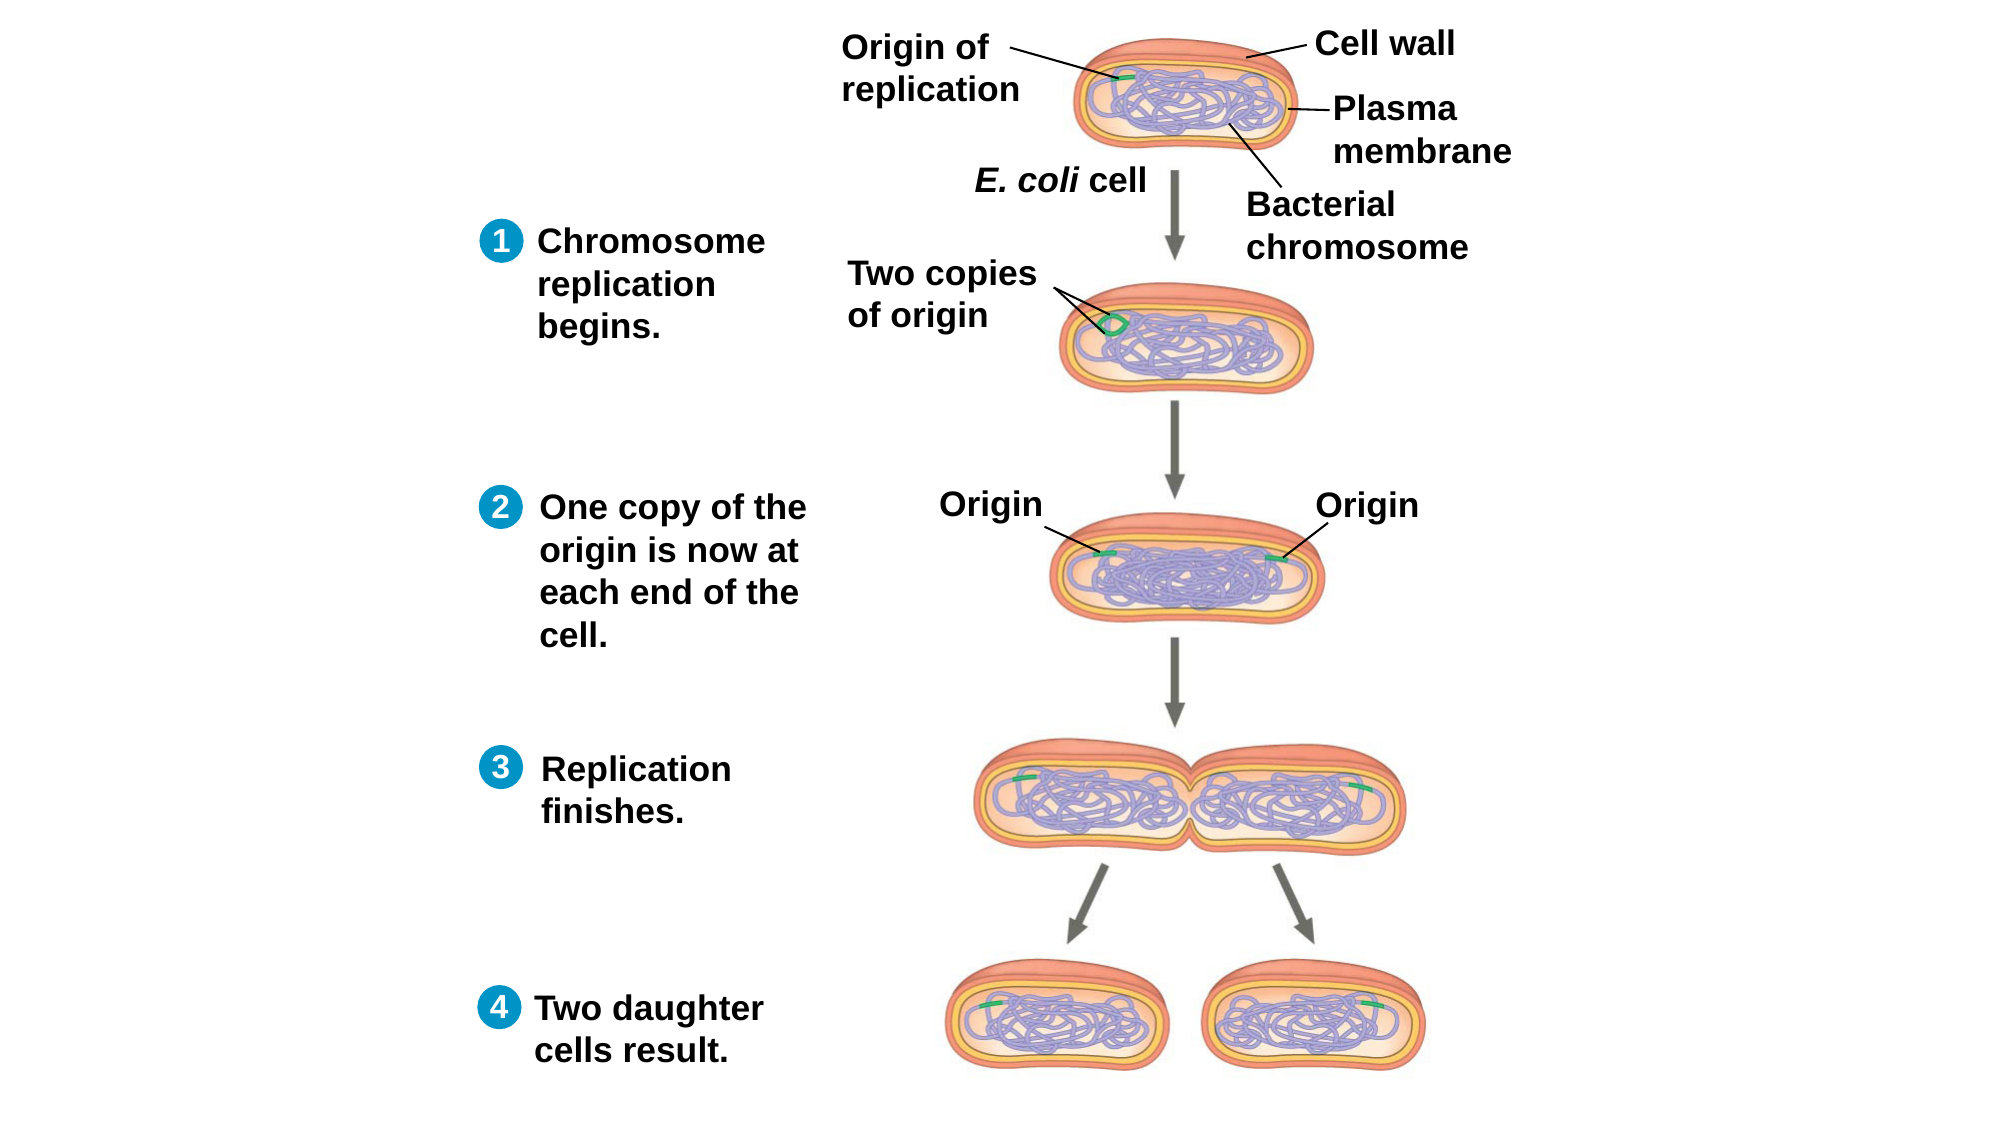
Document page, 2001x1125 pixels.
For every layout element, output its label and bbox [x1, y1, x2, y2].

text_box [1245, 44, 1308, 58]
text_box [1009, 46, 1120, 79]
text_box [474, 484, 527, 529]
text_box [1053, 324, 1106, 335]
text_box [1228, 122, 1282, 188]
text_box [473, 984, 526, 1029]
text_box [1053, 286, 1111, 316]
picture [469, 21, 1530, 1079]
text_box [475, 218, 528, 263]
text_box [1282, 522, 1329, 559]
text_box [474, 744, 527, 789]
text_box [1043, 526, 1101, 553]
